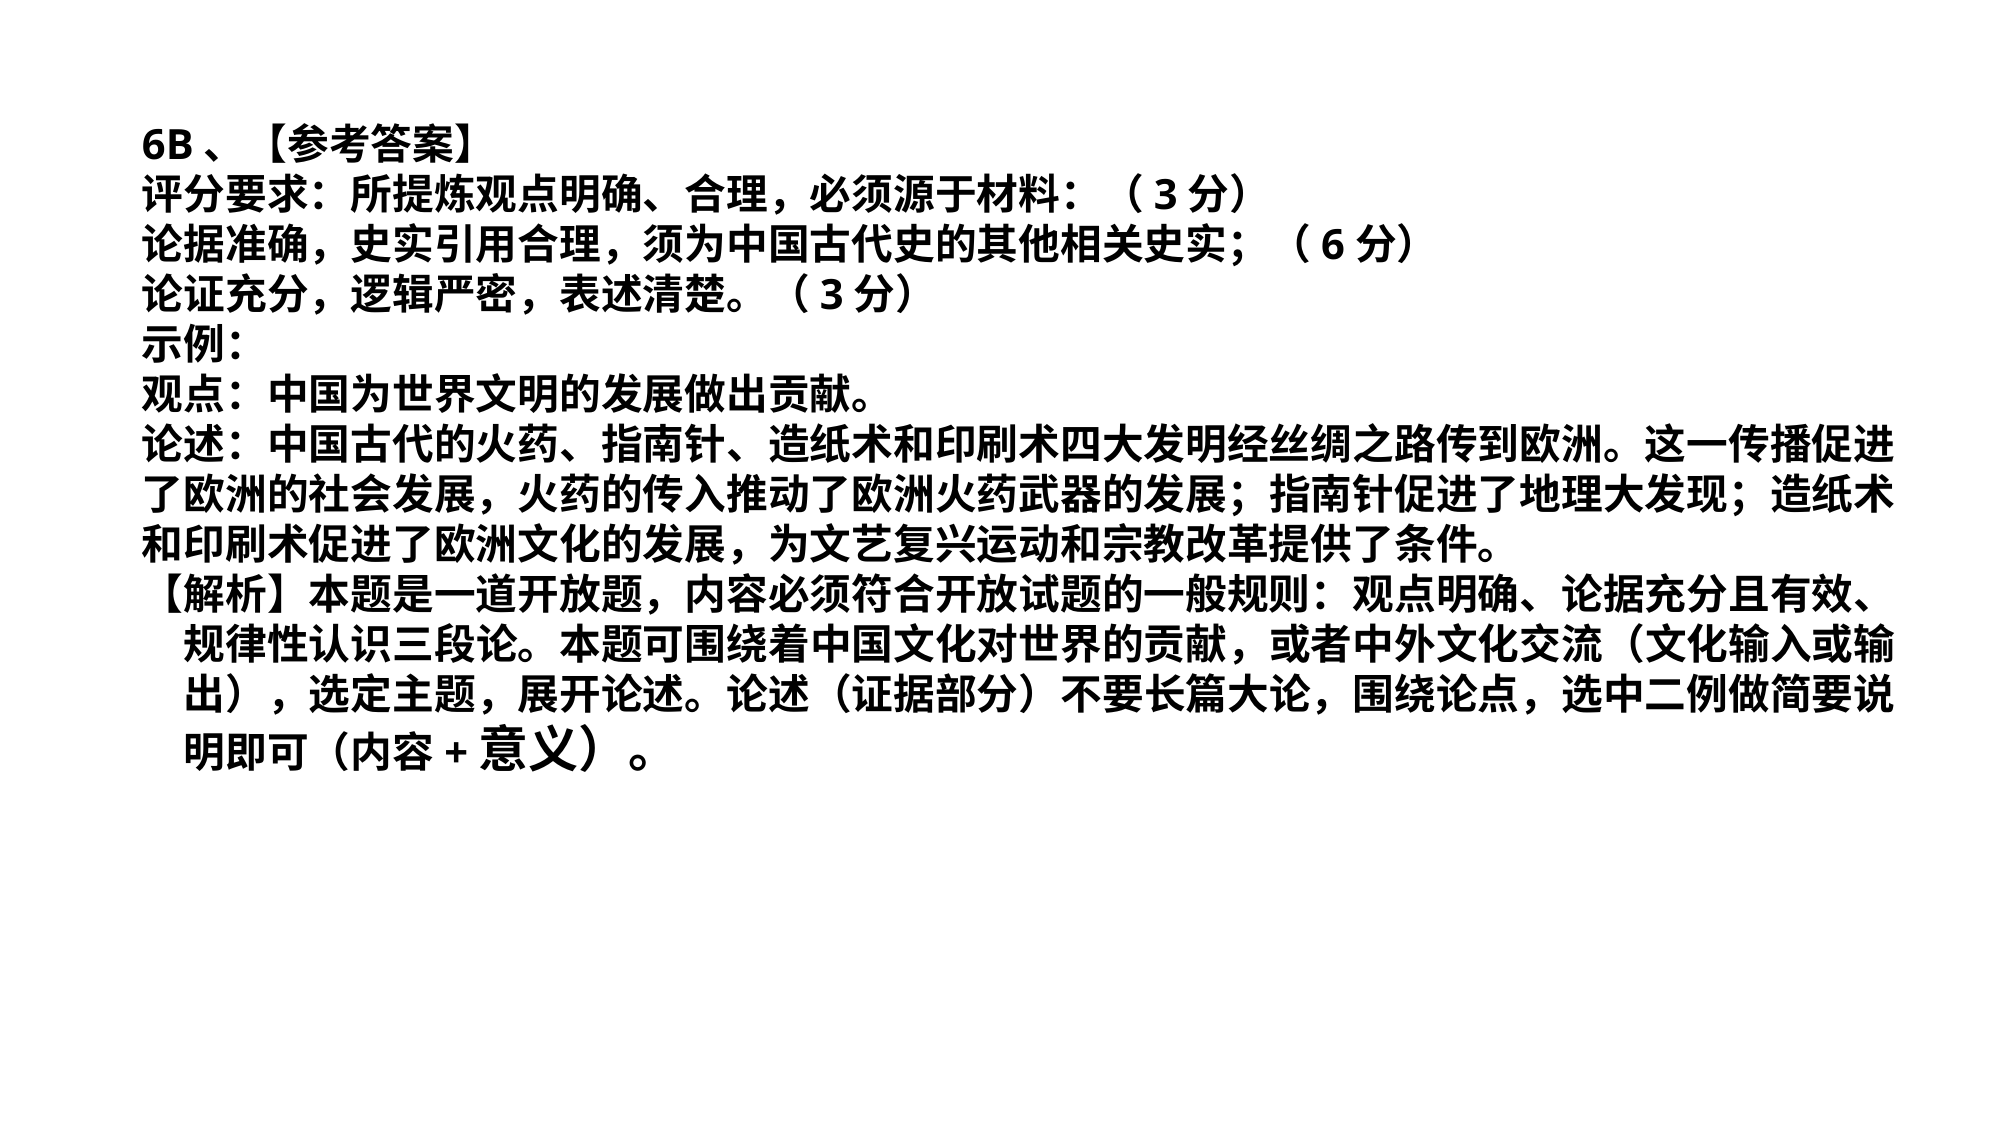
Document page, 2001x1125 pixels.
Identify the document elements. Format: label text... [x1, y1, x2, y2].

text_box 6B、【参考答案】 评分要求：所提炼观点明确、合理，必须源于材料：（3分） 论据准确，史实引用合理，须为中国古代史的其他相关史实；（6分） 论证充分，逻辑严密，表述清楚。（3分） 示例： 观点：中国为世界文明的发展做出贡献。 论述：中国古代的火药、指南针、造纸术和印刷术四大发明经丝绸之路传到欧洲。这一传播促进了欧洲的社会发展，火药的传入推动了欧洲火药武器的发展；指南针促进了地理大发现；造纸术和印刷术促进了欧洲文化的发展，为文艺复兴运动和宗教改革提供了条件。 【解析】本题是一道开放题，内容必须符合开放试题的一般规则：观点明确、论据充分且有效、规律性认识三段论。本题可围绕着中国文化对世界的贡献，或者中外文化交流（文化输入或输出），选定主题，展开论述。论述（证据部分）不要长篇大论，围绕论点，选中二例做简要说明即可（内容+意义）。 [127, 110, 1917, 825]
